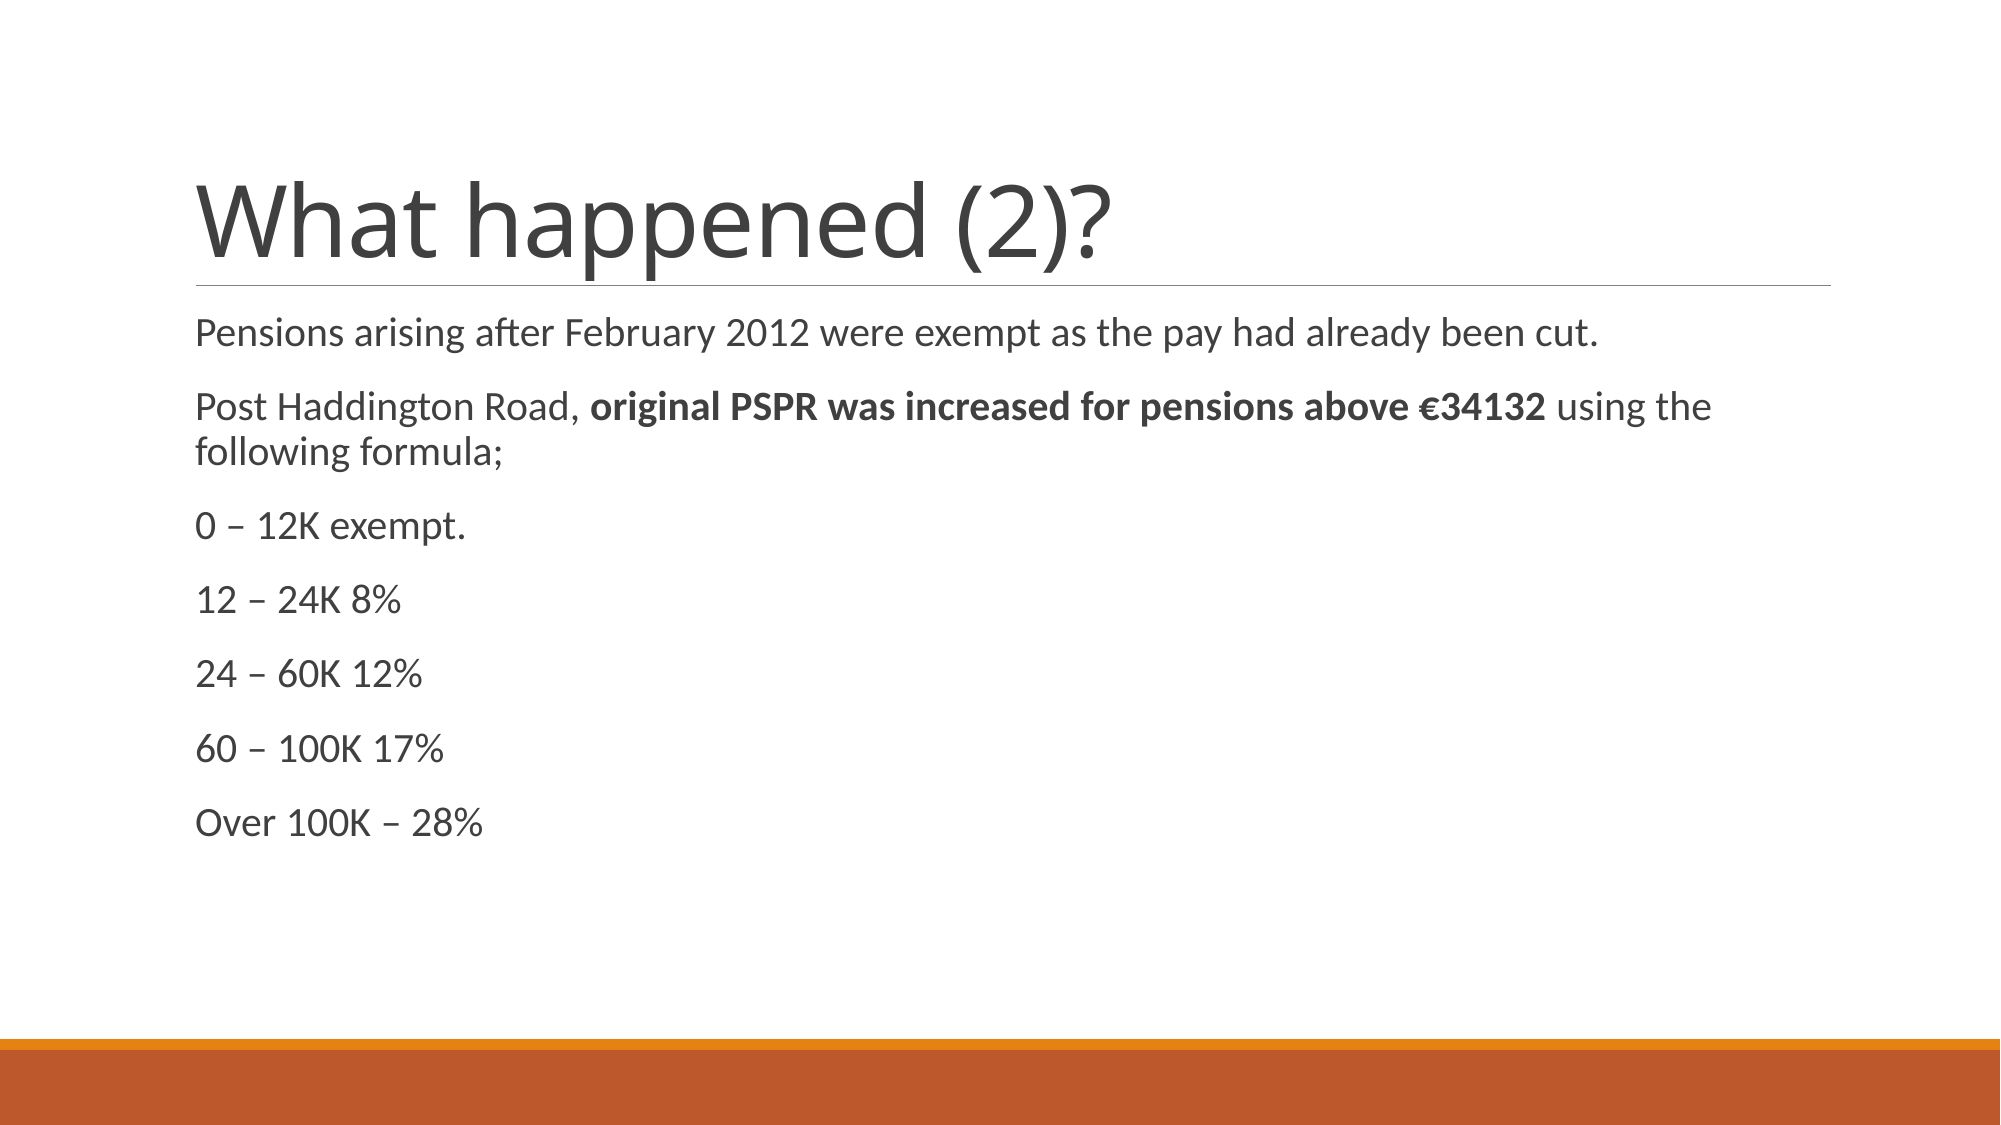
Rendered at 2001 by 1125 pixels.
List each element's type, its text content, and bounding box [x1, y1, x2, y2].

list Pensions arising after February 2012 were exempt as the pay had already been cut. Post Haddington Road, original PSPR was increased for pensions above €34132 using the following formula; 0 – 12K exempt. 12 – 24K 8% 24 – 60K 12% 60 – 100K 17% Over 100K – 28% [180, 302, 1830, 963]
title What happened (2)? [180, 47, 1830, 285]
